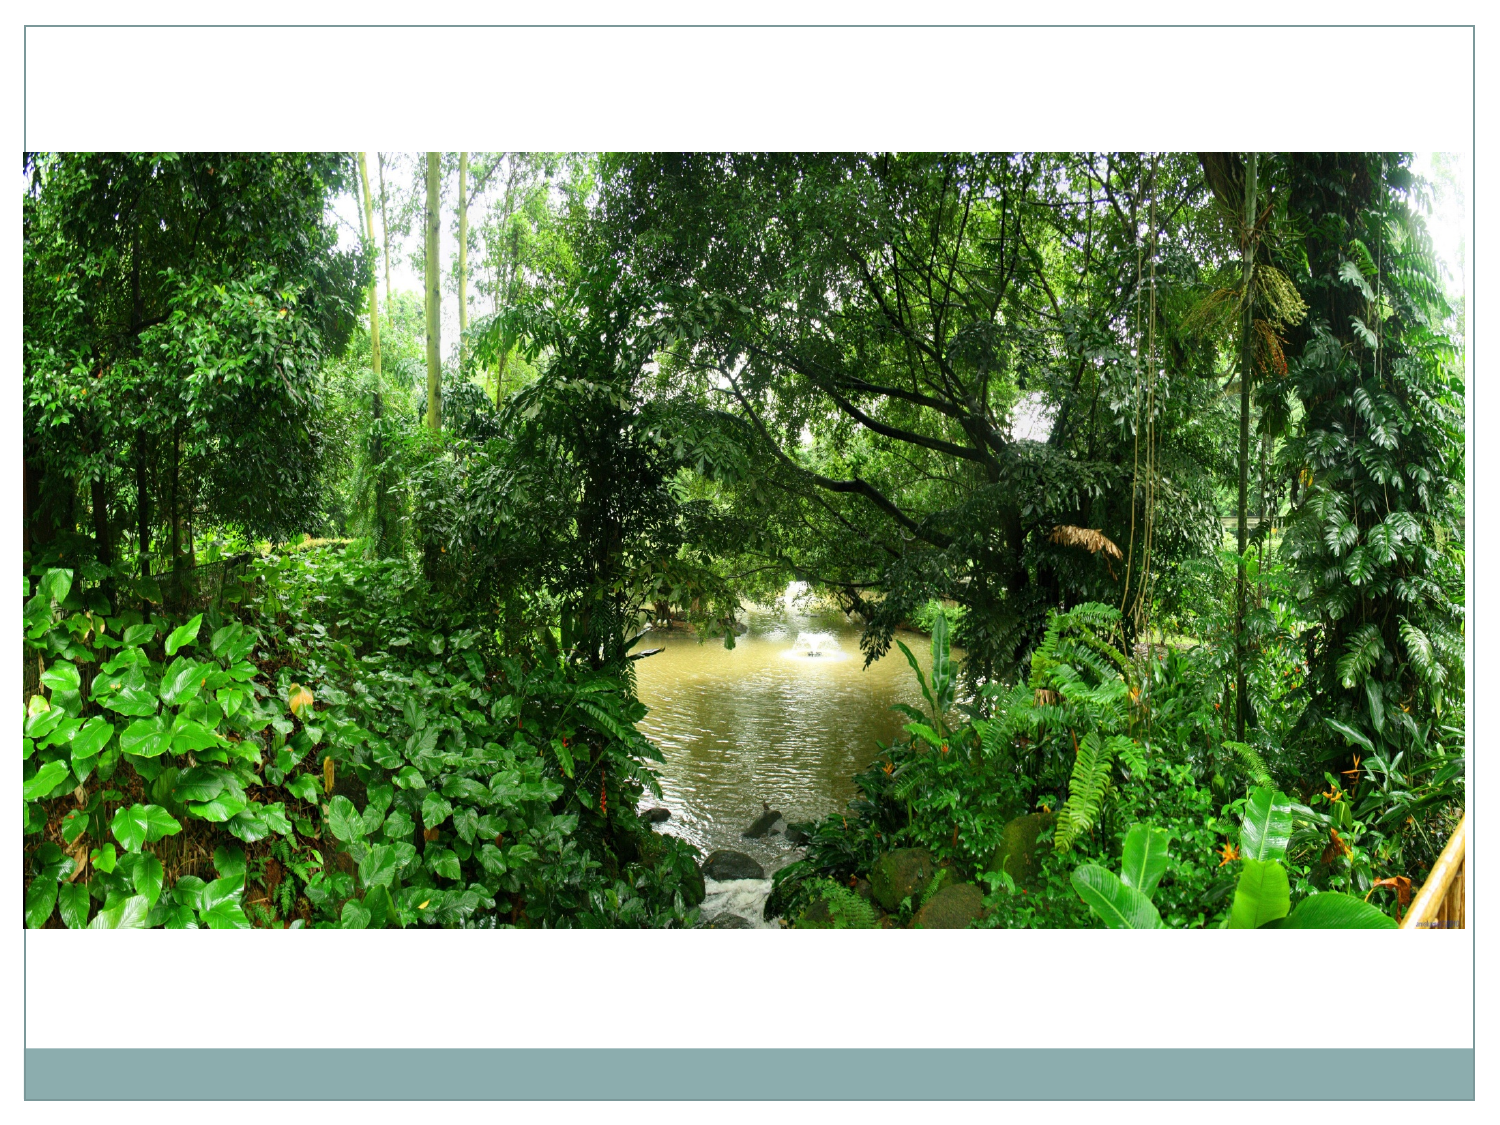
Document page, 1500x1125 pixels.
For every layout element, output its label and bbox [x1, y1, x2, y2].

picture [23, 152, 1466, 930]
